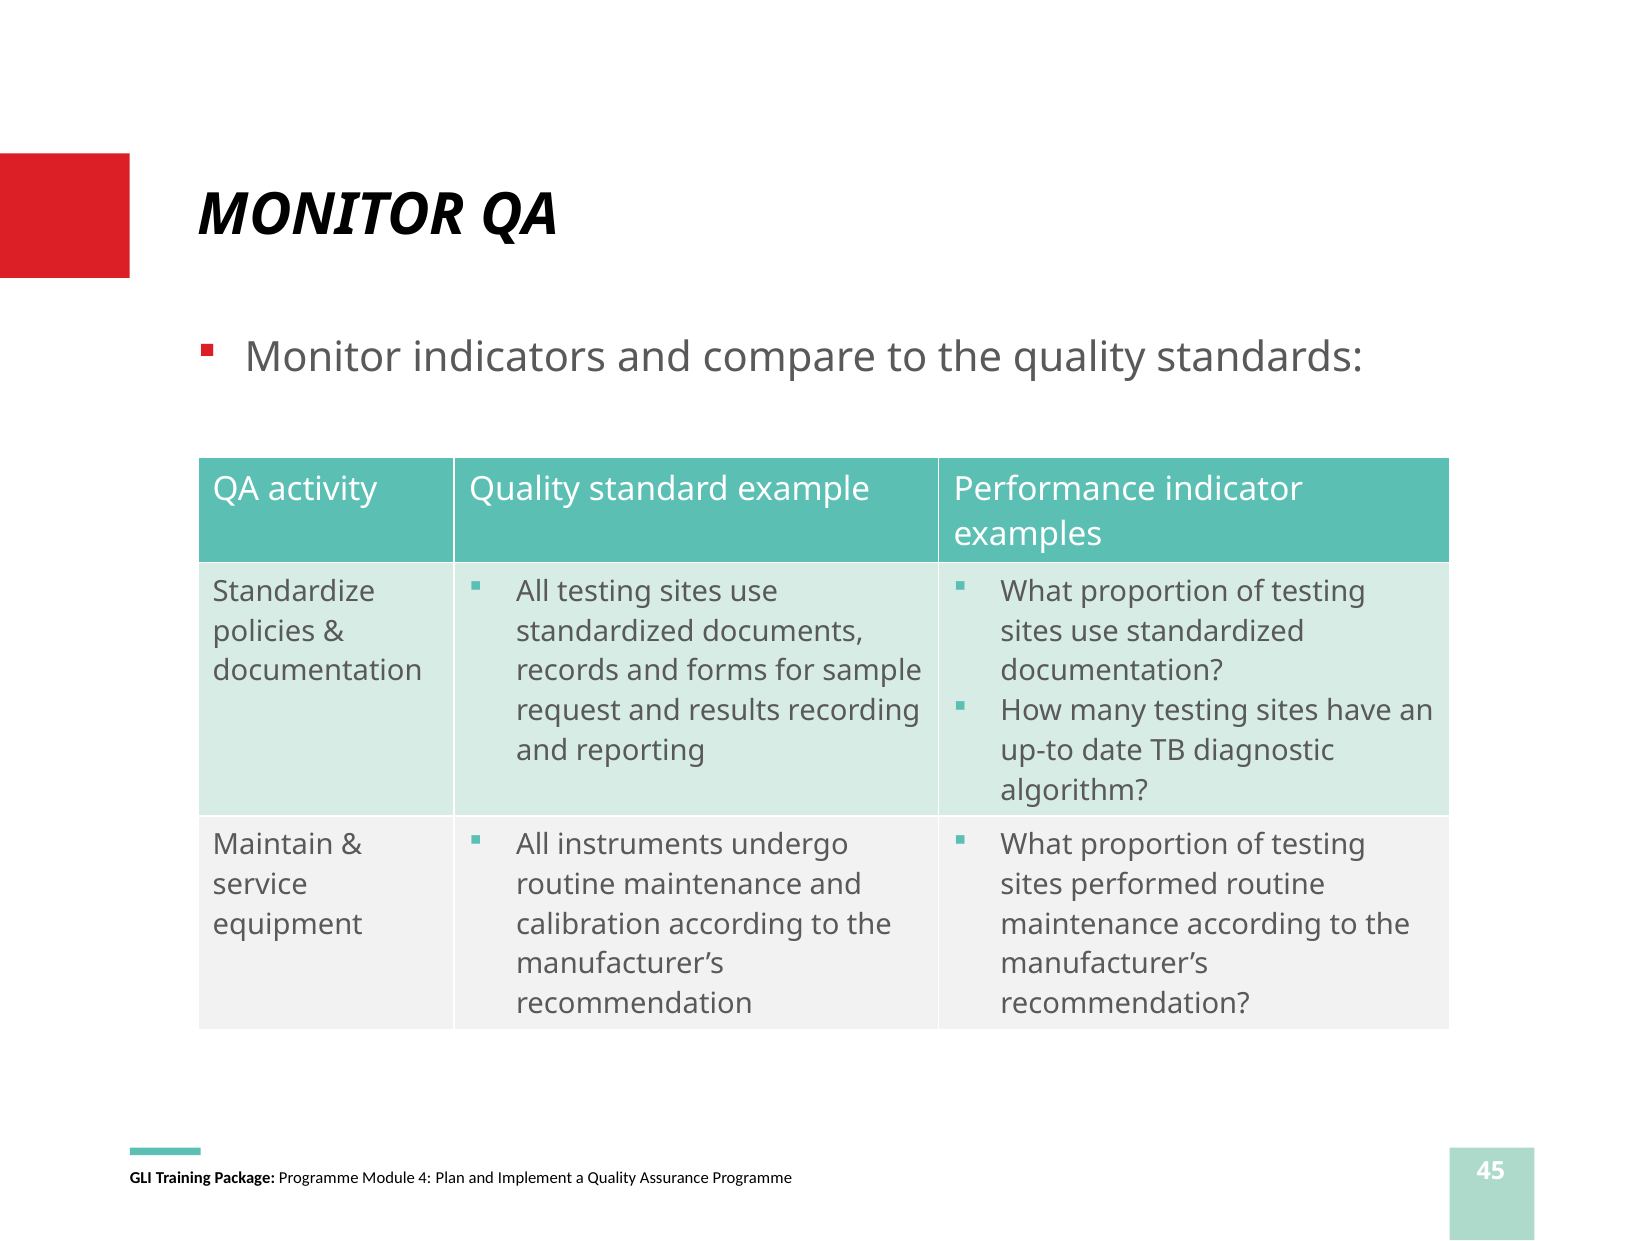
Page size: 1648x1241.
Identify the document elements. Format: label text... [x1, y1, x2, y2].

table_cell Maintain & service equipment [199, 817, 453, 1029]
table_cell Standardize policies & documentation [199, 563, 453, 815]
table_header Quality standard example [455, 458, 938, 562]
table_cell All instruments undergo routine maintenance and calibration according to the manufacturer’s recommendation [455, 817, 938, 1029]
table_cell All testing sites use standardized documents, records and forms for sample request and results recording and reporting [455, 563, 938, 815]
table_cell What proportion of testing sites use standardized documentation? How many testing sites have an up-to date TB diagnostic algorithm? [939, 563, 1449, 815]
list Monitor indicators and compare to the quality standards: [197, 330, 1450, 447]
table_cell What proportion of testing sites performed routine maintenance according to the manufacturer’s recommendation? [939, 817, 1449, 1029]
table_header QA activity [199, 458, 453, 562]
table_header Performance indicator examples [939, 458, 1449, 562]
title MONITOR QA [197, 153, 1450, 278]
